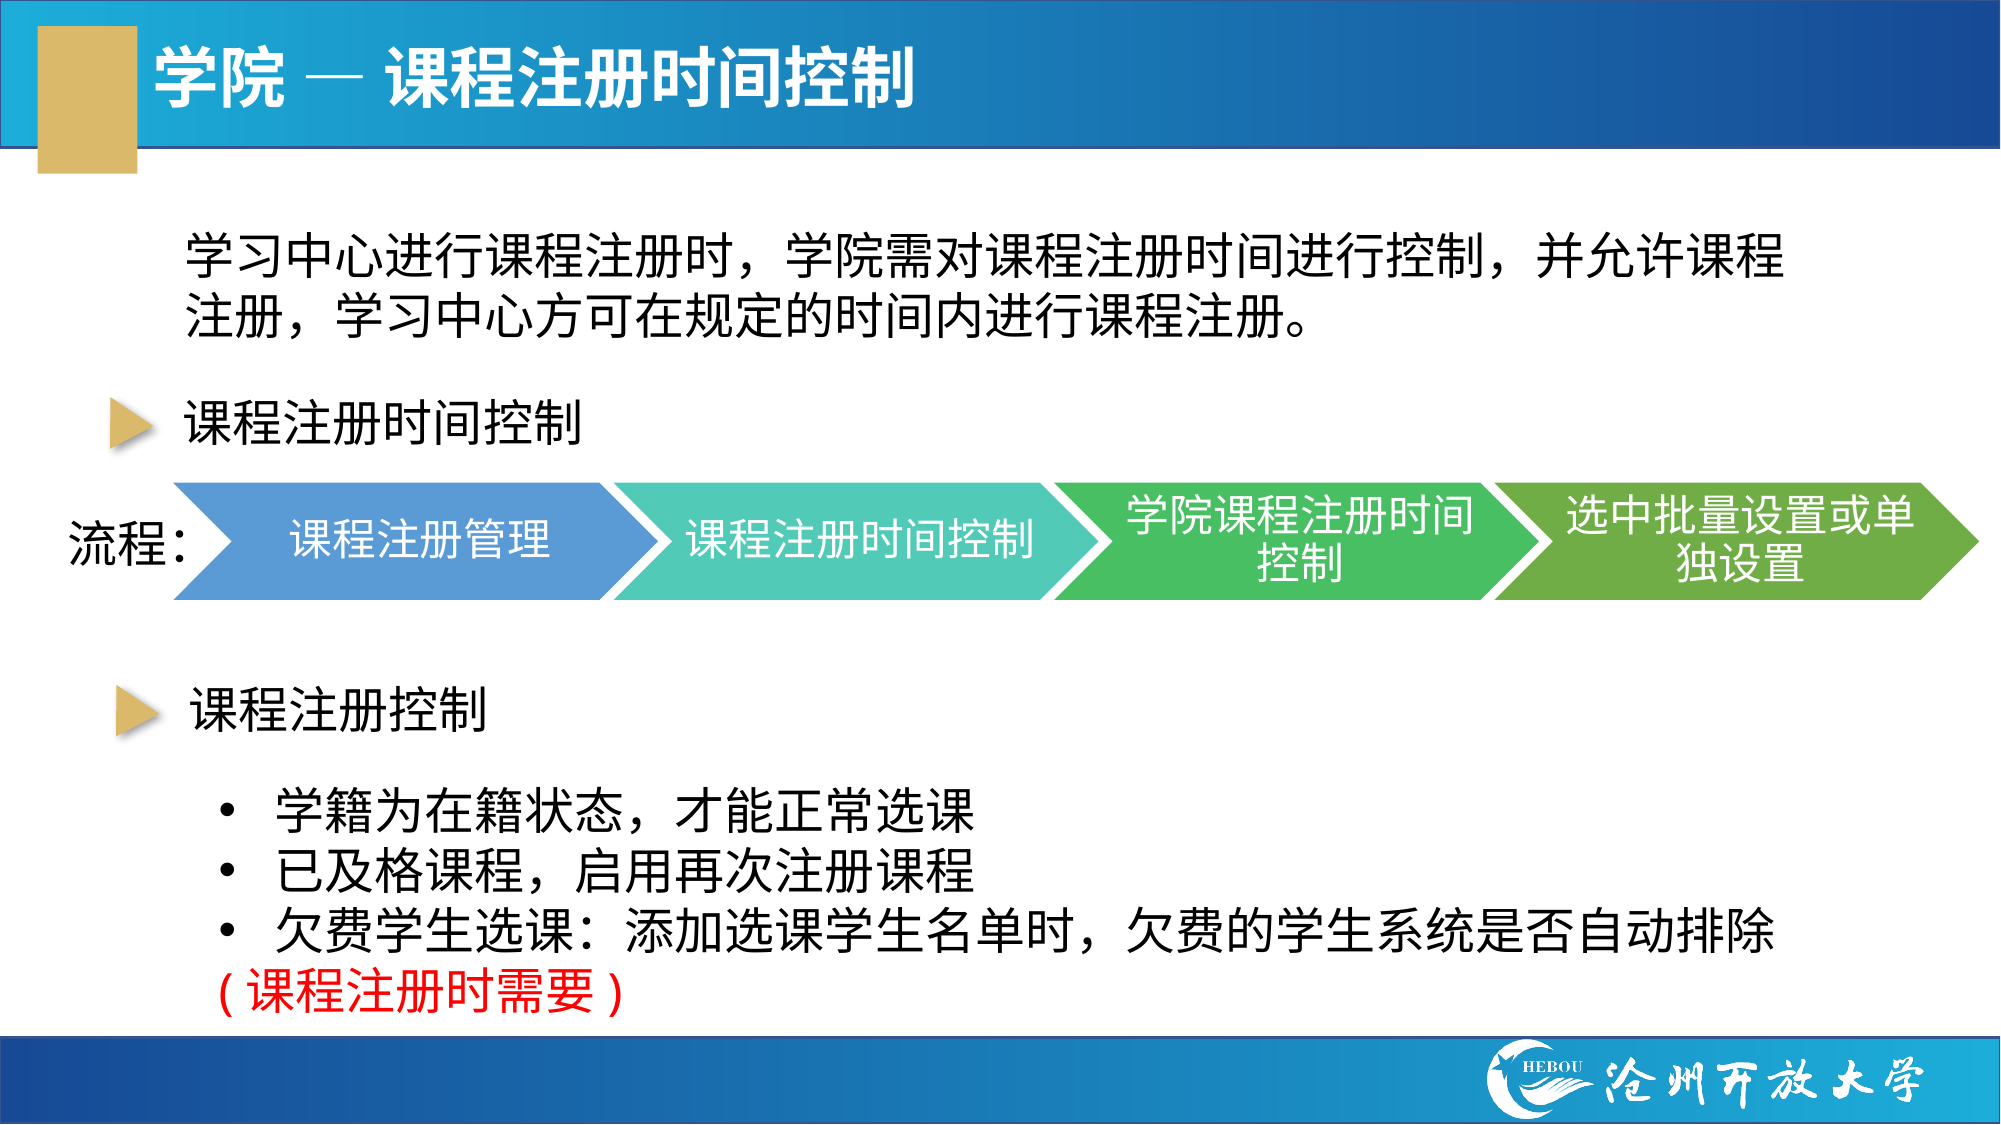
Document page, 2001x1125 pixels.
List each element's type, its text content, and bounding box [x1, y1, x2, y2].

text_box 课程注册控制 [173, 671, 504, 747]
picture [1487, 1039, 1924, 1119]
text_box 学习中心进行课程注册时，学院需对课程注册时间进行控制，并允许课程注册，学习中心方可在规定的时间内进行课程注册。 [169, 217, 1829, 352]
text_box [108, 395, 156, 451]
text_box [169, 481, 1982, 602]
text_box [114, 682, 162, 739]
text_box 课程注册时间控制 [168, 383, 598, 459]
text_box 学籍为在籍状态，才能正常选课 已及格课程，启用再次注册课程 欠费学生选课：添加选课学生名单时，欠费的学生系统是否自动排除 (课程注册时需要) [203, 772, 1863, 1027]
title 学院 — 课程注册时间控制 [137, 23, 1863, 139]
text_box 流程： [52, 505, 169, 580]
